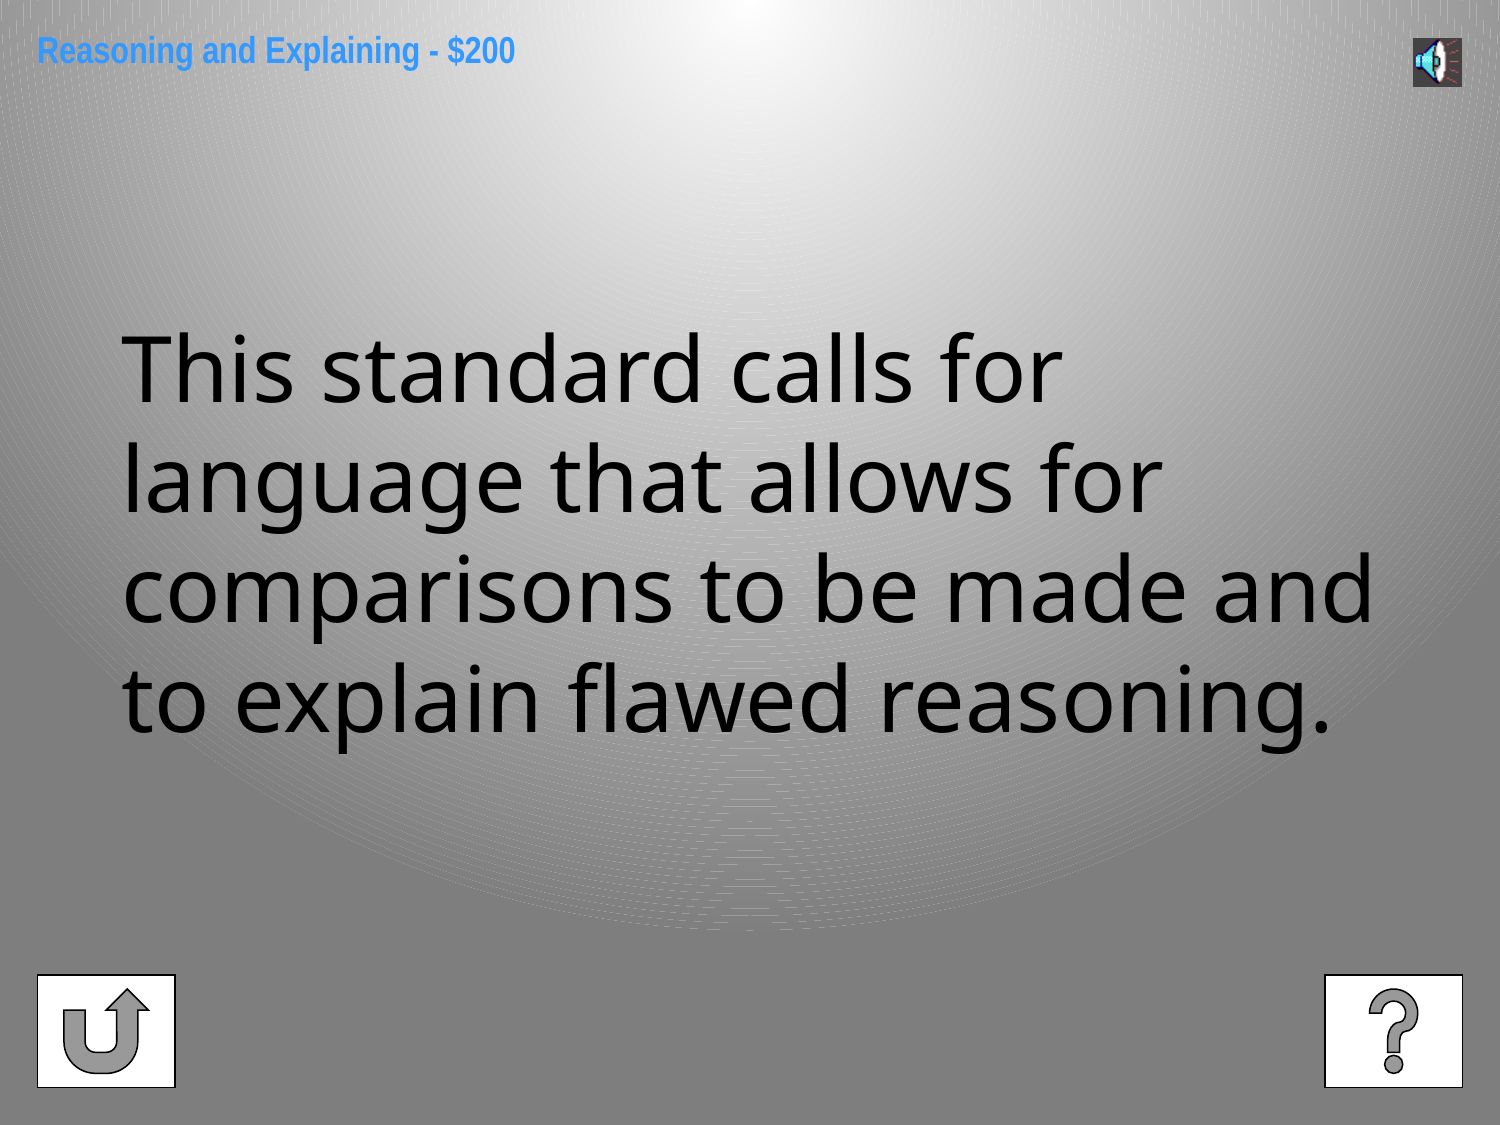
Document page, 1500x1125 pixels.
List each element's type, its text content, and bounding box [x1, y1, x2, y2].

text_box [37, 975, 175, 1088]
text_box [1324, 975, 1463, 1088]
picture [1412, 37, 1463, 88]
text_box This standard calls for language that allows for comparisons to be made and to explain flawed reasoning. [74, 162, 1425, 900]
text_box Reasoning and Explaining - $200 [22, 18, 1025, 94]
